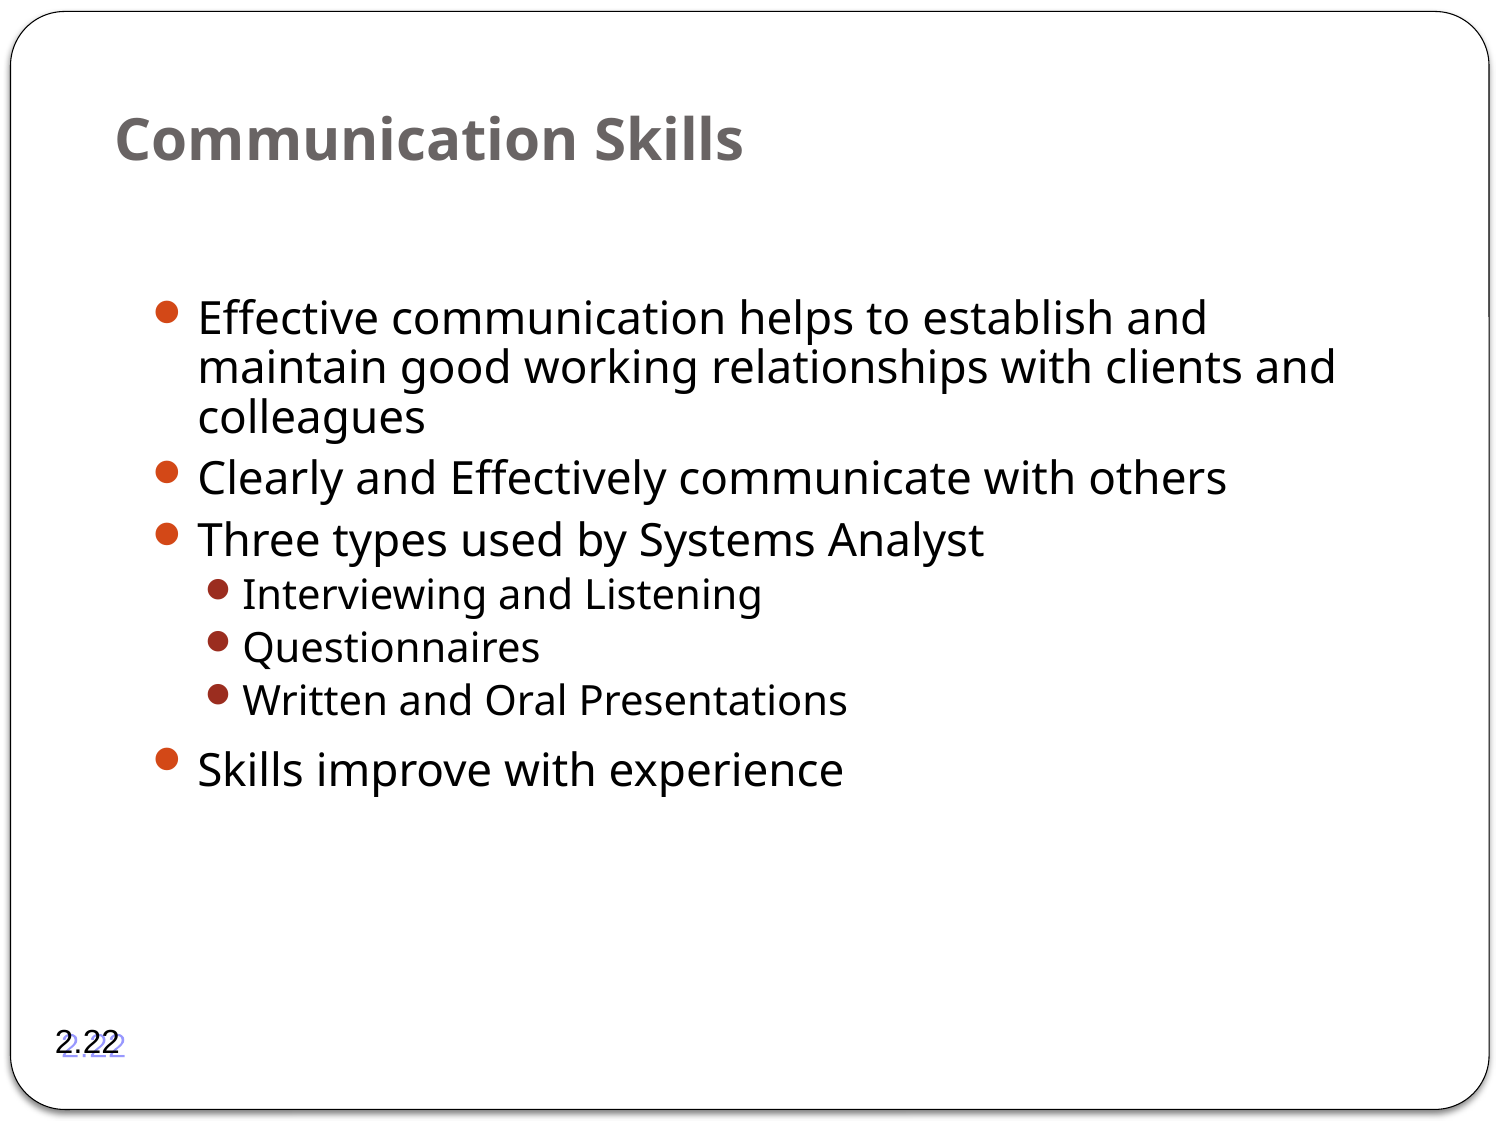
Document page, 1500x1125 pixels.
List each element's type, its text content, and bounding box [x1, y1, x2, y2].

text_box 2.22 [37, 1012, 138, 1107]
title Communication Skills [99, 75, 1375, 188]
list Effective communication helps to establish and maintain good working relationships with clients and colleagues Clearly and Effectively communicate with others Three types used by Systems Analyst Interviewing and Listening Questionnaires Written and Oral Presentations Skills improve with experience [137, 287, 1413, 825]
